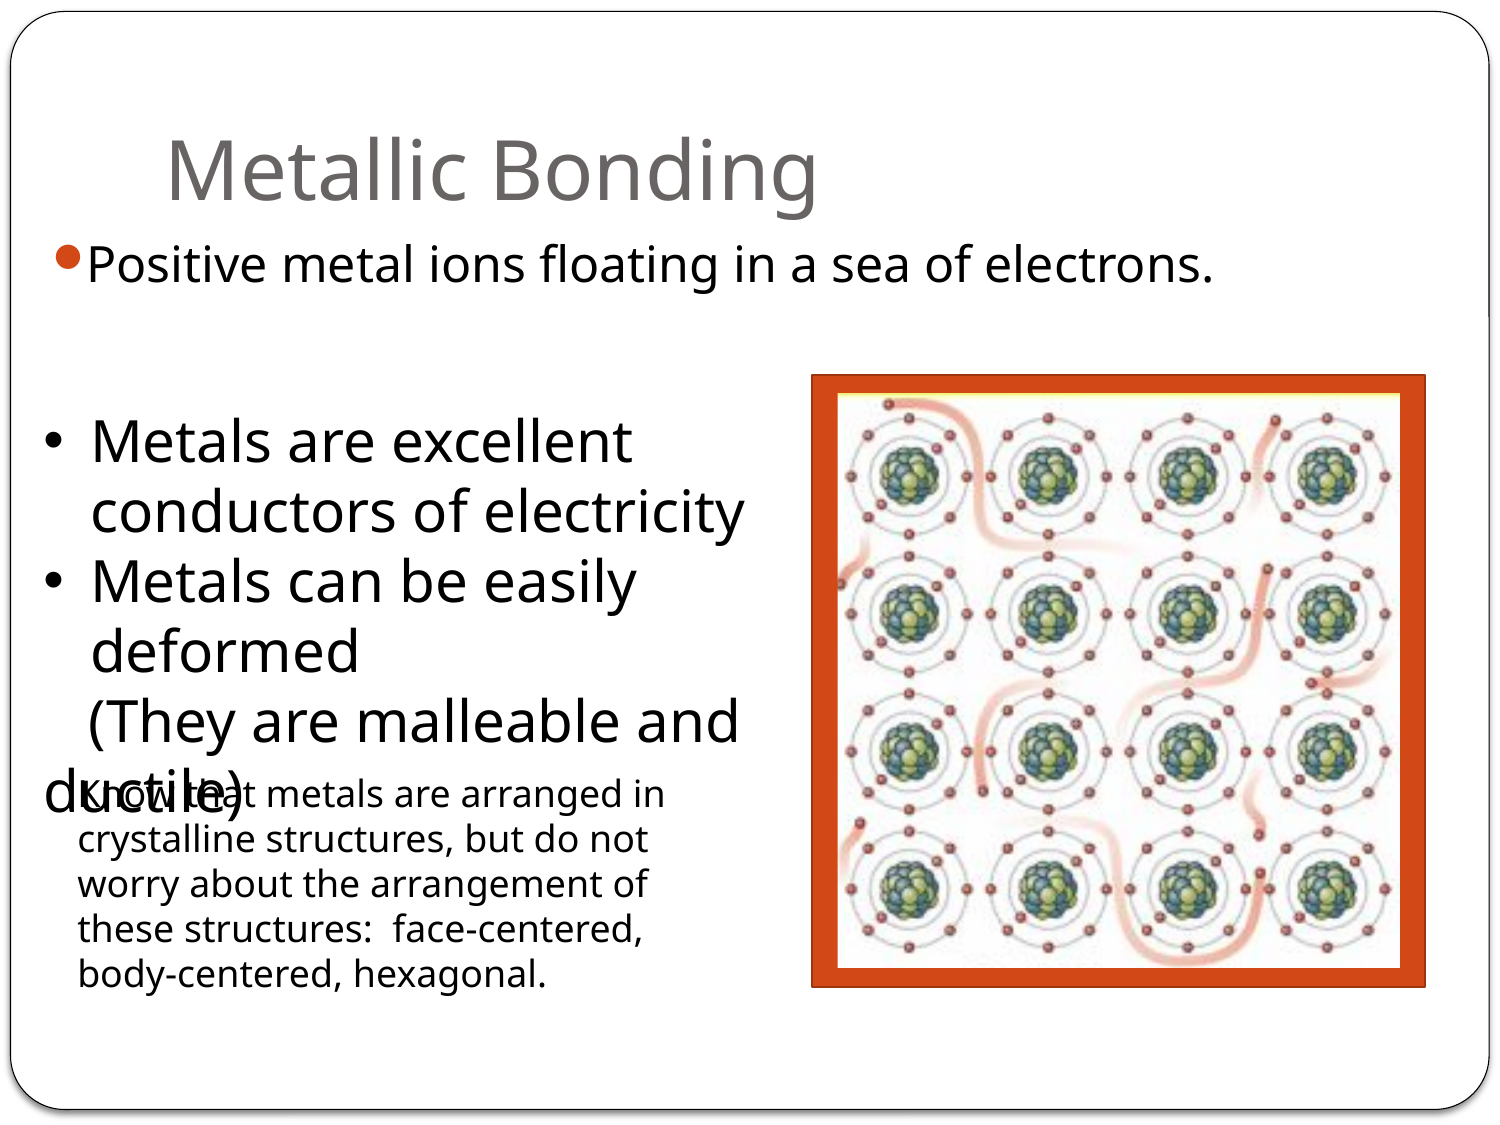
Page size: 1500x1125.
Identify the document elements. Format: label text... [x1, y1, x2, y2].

text_box [811, 374, 1426, 988]
title Metallic Bonding [150, 45, 1425, 233]
list Positive metal ions floating in a sea of electrons. [37, 224, 1313, 350]
text_box Metals are excellent conductors of electricity Metals can be easily deformed (They are malleable and ductile) [28, 396, 791, 832]
picture [837, 393, 1401, 968]
text_box Know that metals are arranged in crystalline structures, but do not worry about the arrangement of these structures: face-centered, body-centered, hexagonal. [62, 762, 763, 1003]
